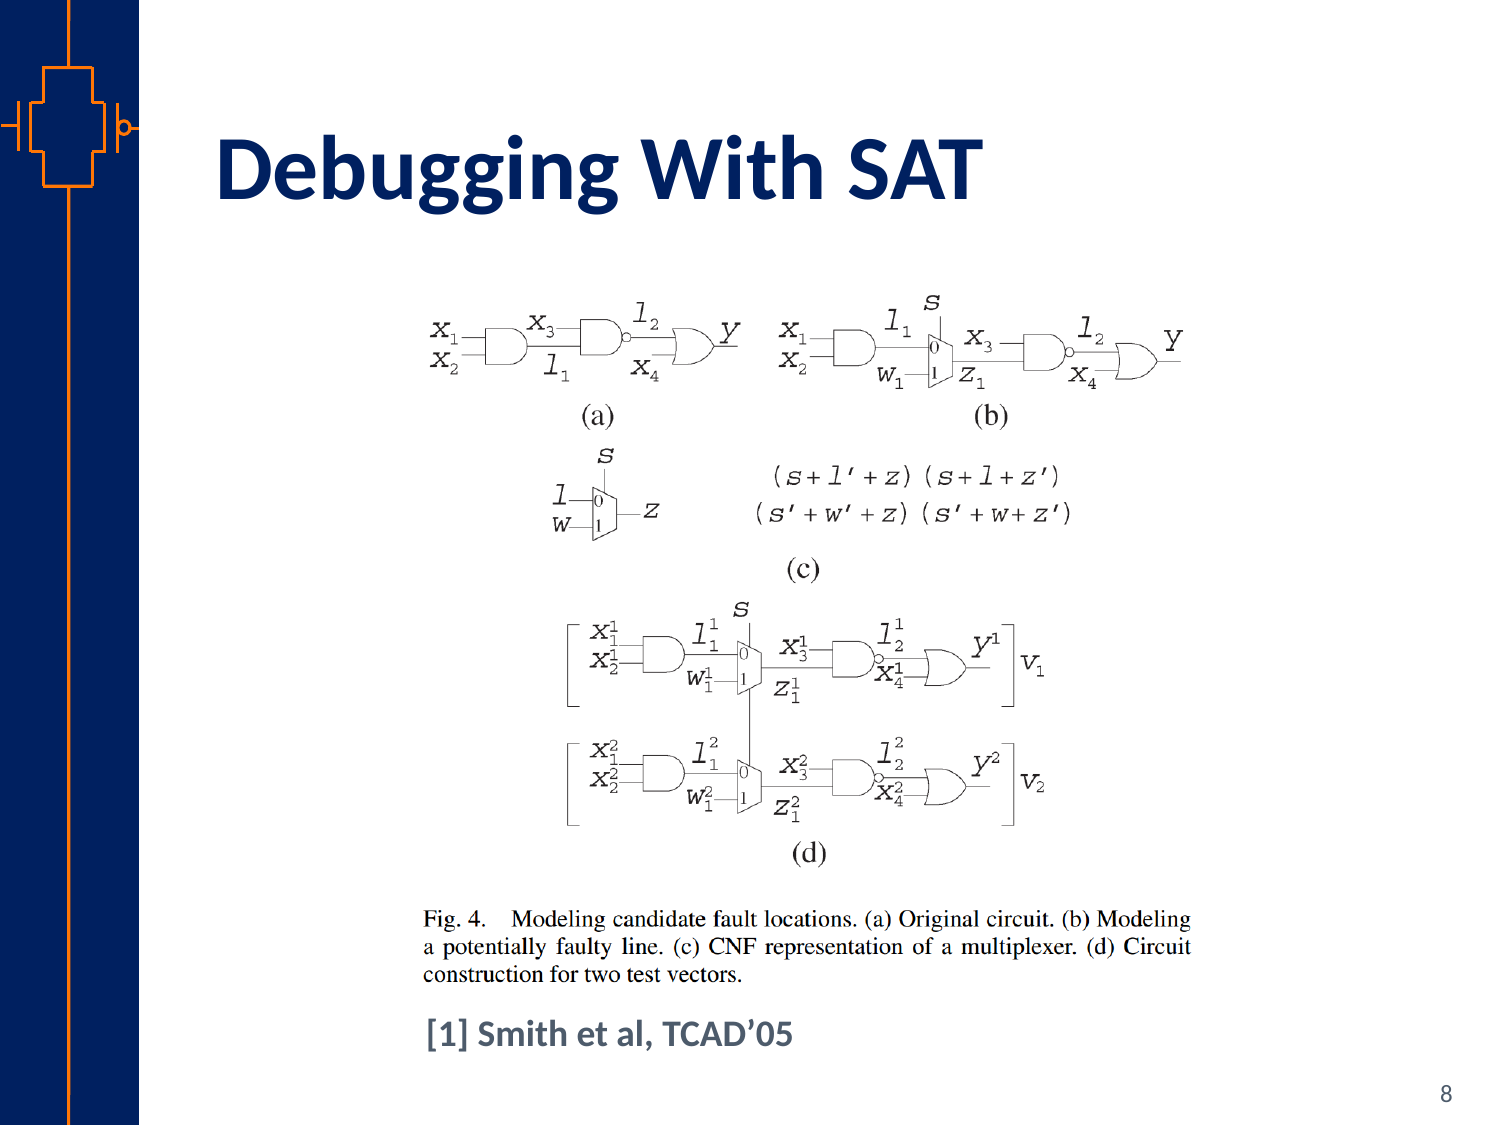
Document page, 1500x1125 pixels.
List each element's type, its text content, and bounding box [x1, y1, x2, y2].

text_box [1] Smith et al, TCAD’05 [411, 1011, 810, 1061]
slide_number 8 [1425, 1062, 1488, 1123]
title Debugging With SAT [200, 37, 1388, 225]
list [408, 275, 1217, 1002]
